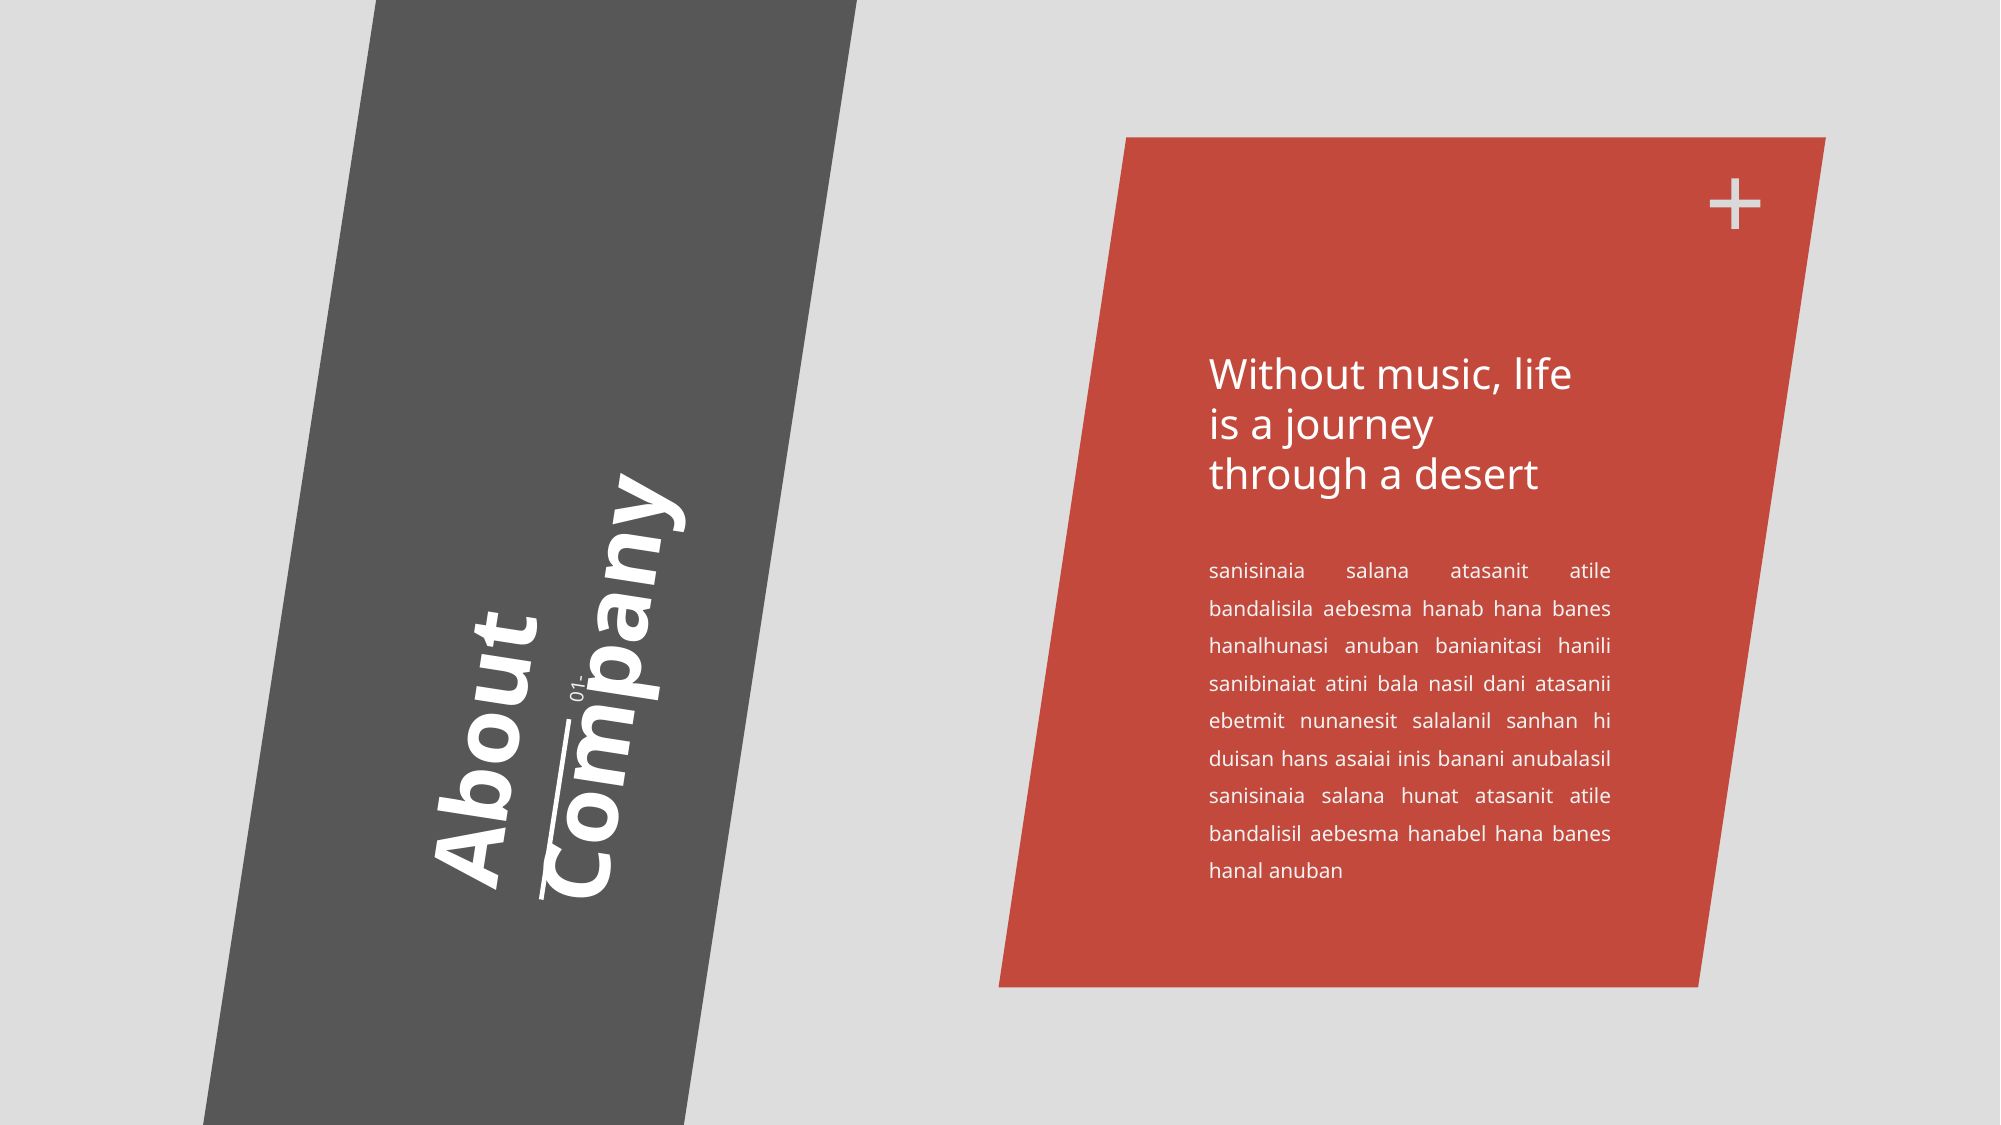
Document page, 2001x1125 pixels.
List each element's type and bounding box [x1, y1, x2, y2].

text_box [1709, 177, 1761, 230]
text_box [306, 0, 858, 444]
picture [0, 0, 374, 1125]
text_box [997, 136, 1828, 989]
text_box [1194, 340, 1635, 853]
picture [686, 0, 2000, 1125]
text_box [155, 444, 915, 609]
text_box [202, 609, 765, 1125]
